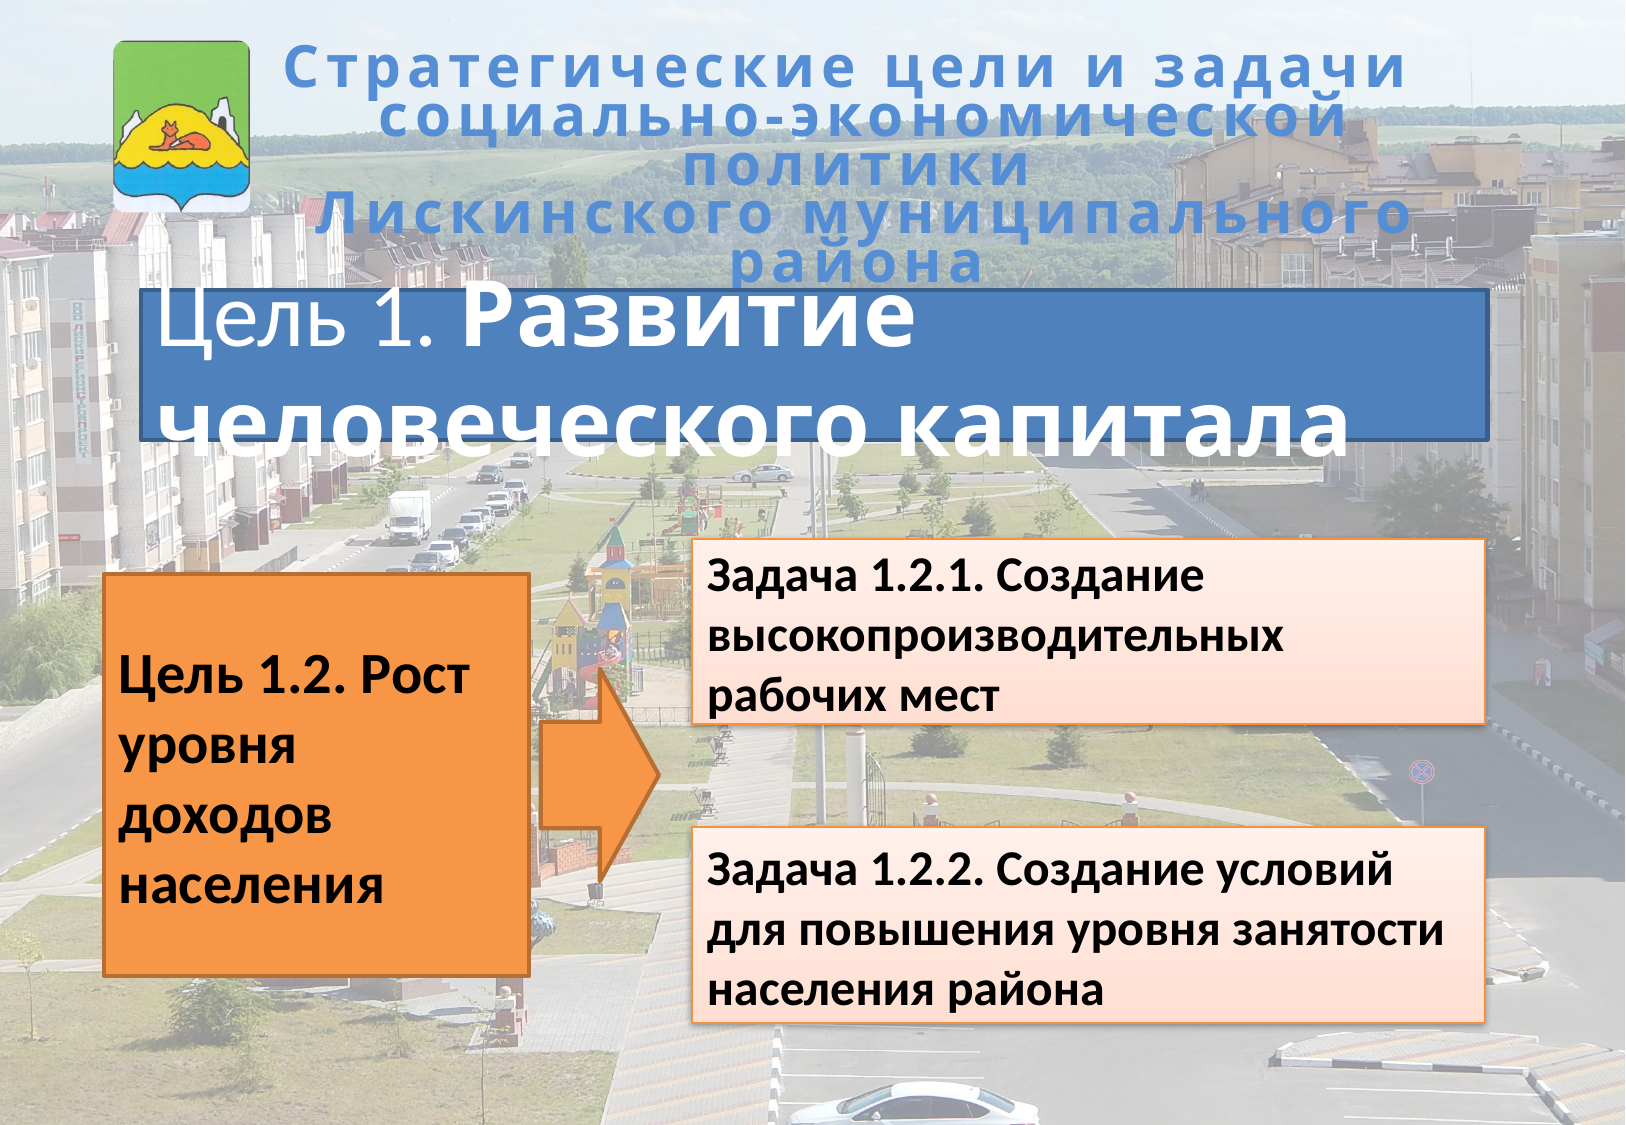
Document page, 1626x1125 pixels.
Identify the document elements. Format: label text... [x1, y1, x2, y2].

text_box Цель 1. Развитие человеческого капитала [139, 288, 1490, 442]
text_box Задача 1.2.1. Создание высокопроизводительных рабочих мест [691, 538, 1486, 725]
text_box Стратегические цели и задачи социально-экономической политики Лискинского муниципального района на период до 2035 года [181, 40, 1553, 350]
picture [113, 40, 251, 213]
table_cell [0, 0, 1625, 1125]
text_box Задача 1.2.2. Создание условий для повышения уровня занятости населения района [691, 826, 1486, 1024]
text_box [538, 666, 661, 884]
text_box Цель 1.2. Рост уровня доходов населения [102, 572, 531, 978]
